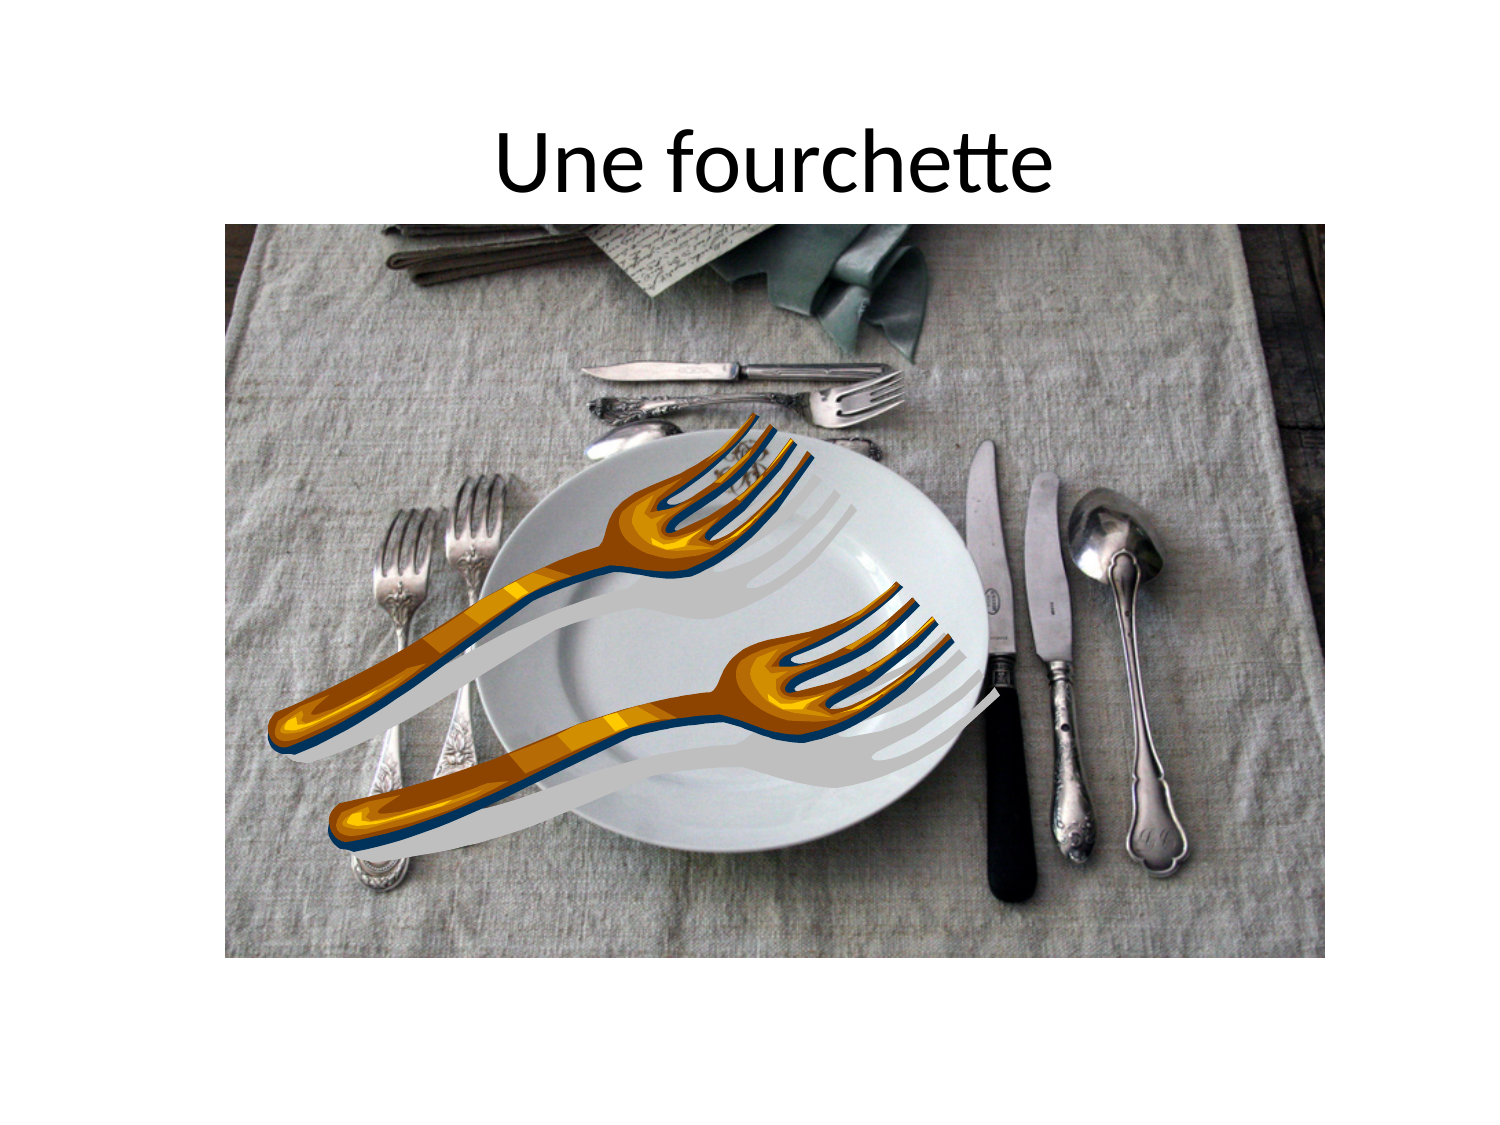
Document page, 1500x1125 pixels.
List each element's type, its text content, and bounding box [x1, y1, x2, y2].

picture [224, 224, 1326, 959]
title Une fourchette [137, 62, 1413, 250]
